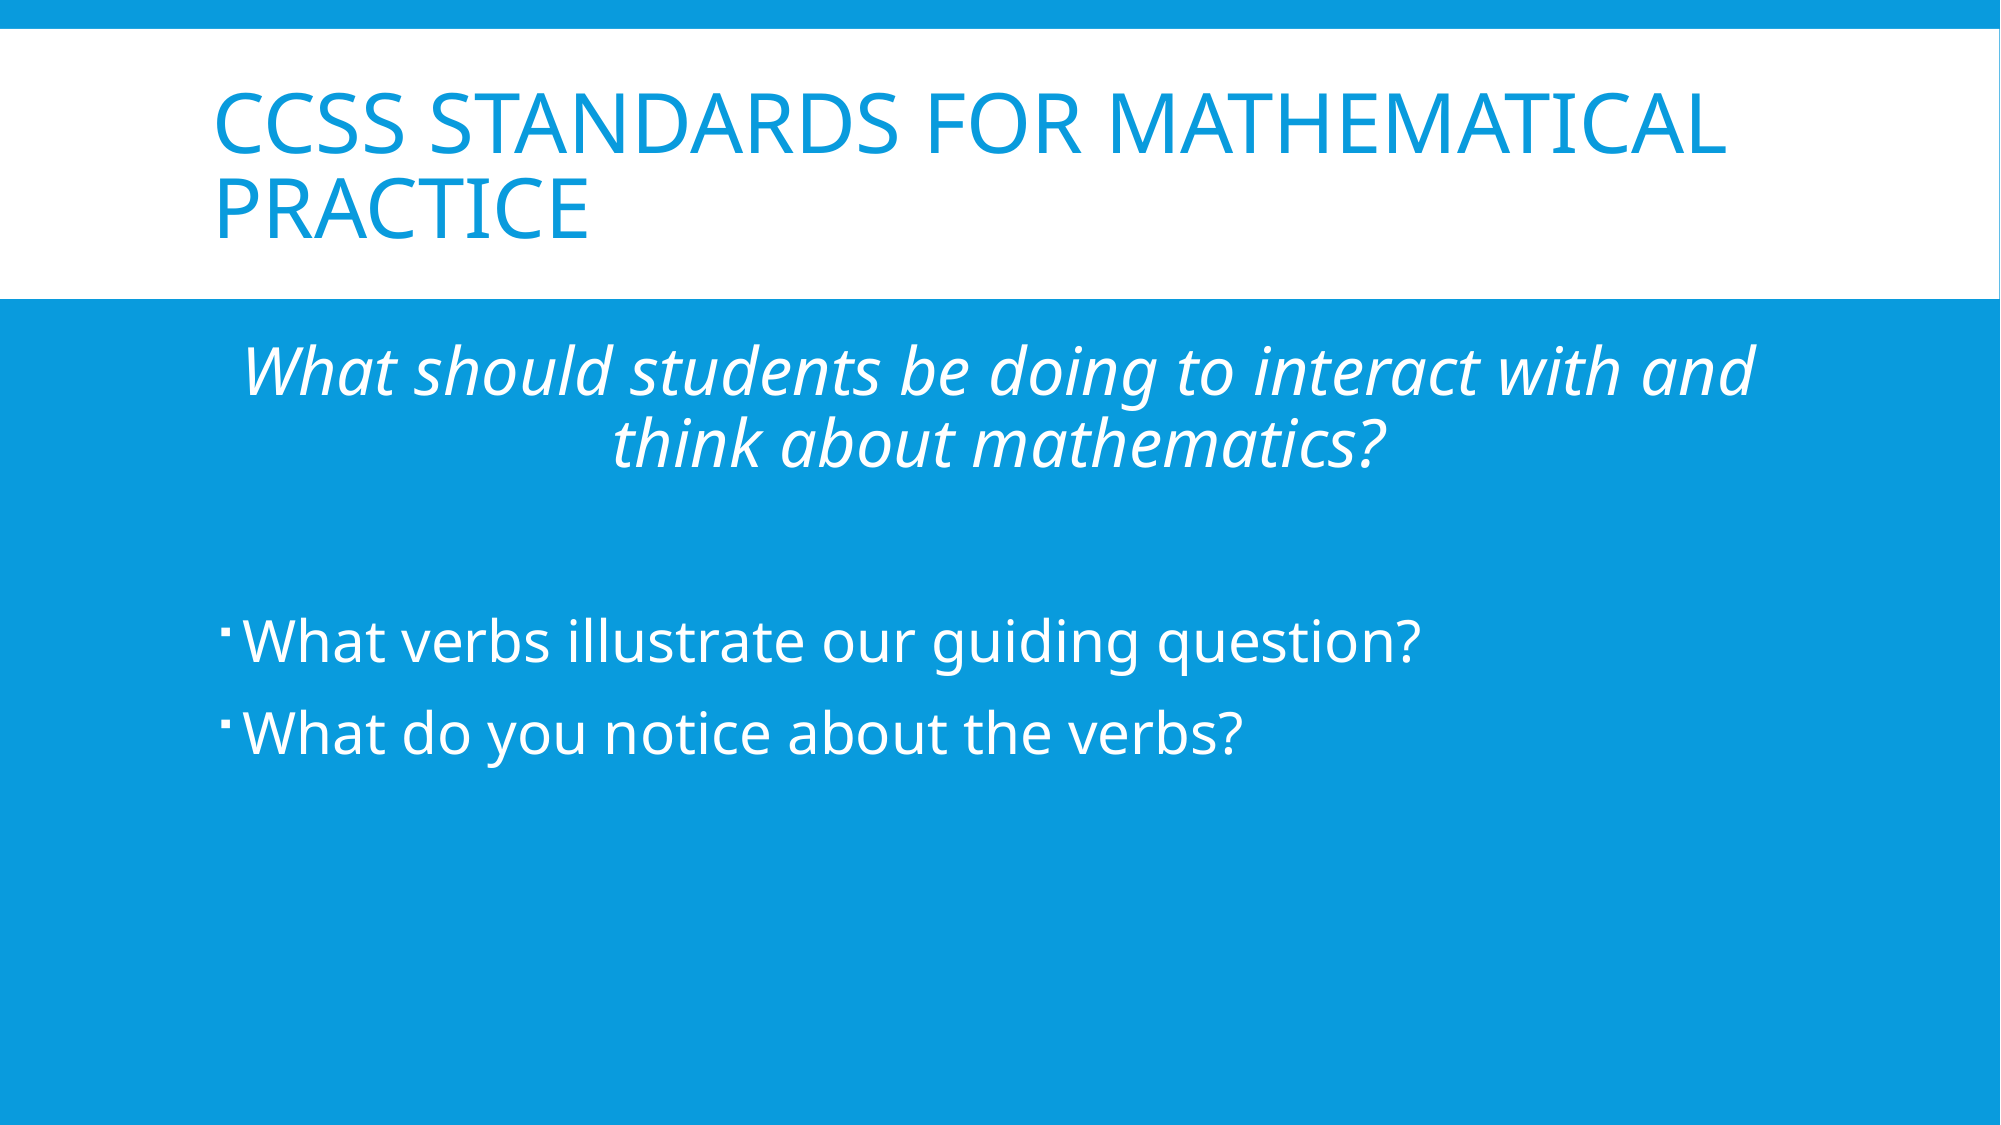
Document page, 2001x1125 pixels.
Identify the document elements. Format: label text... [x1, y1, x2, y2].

title CCSS Standards for mathematical Practice [197, 46, 1803, 295]
list What should students be doing to interact with and think about mathematics? What verbs illustrate our guiding question? What do you notice about the verbs? [197, 329, 1803, 1020]
